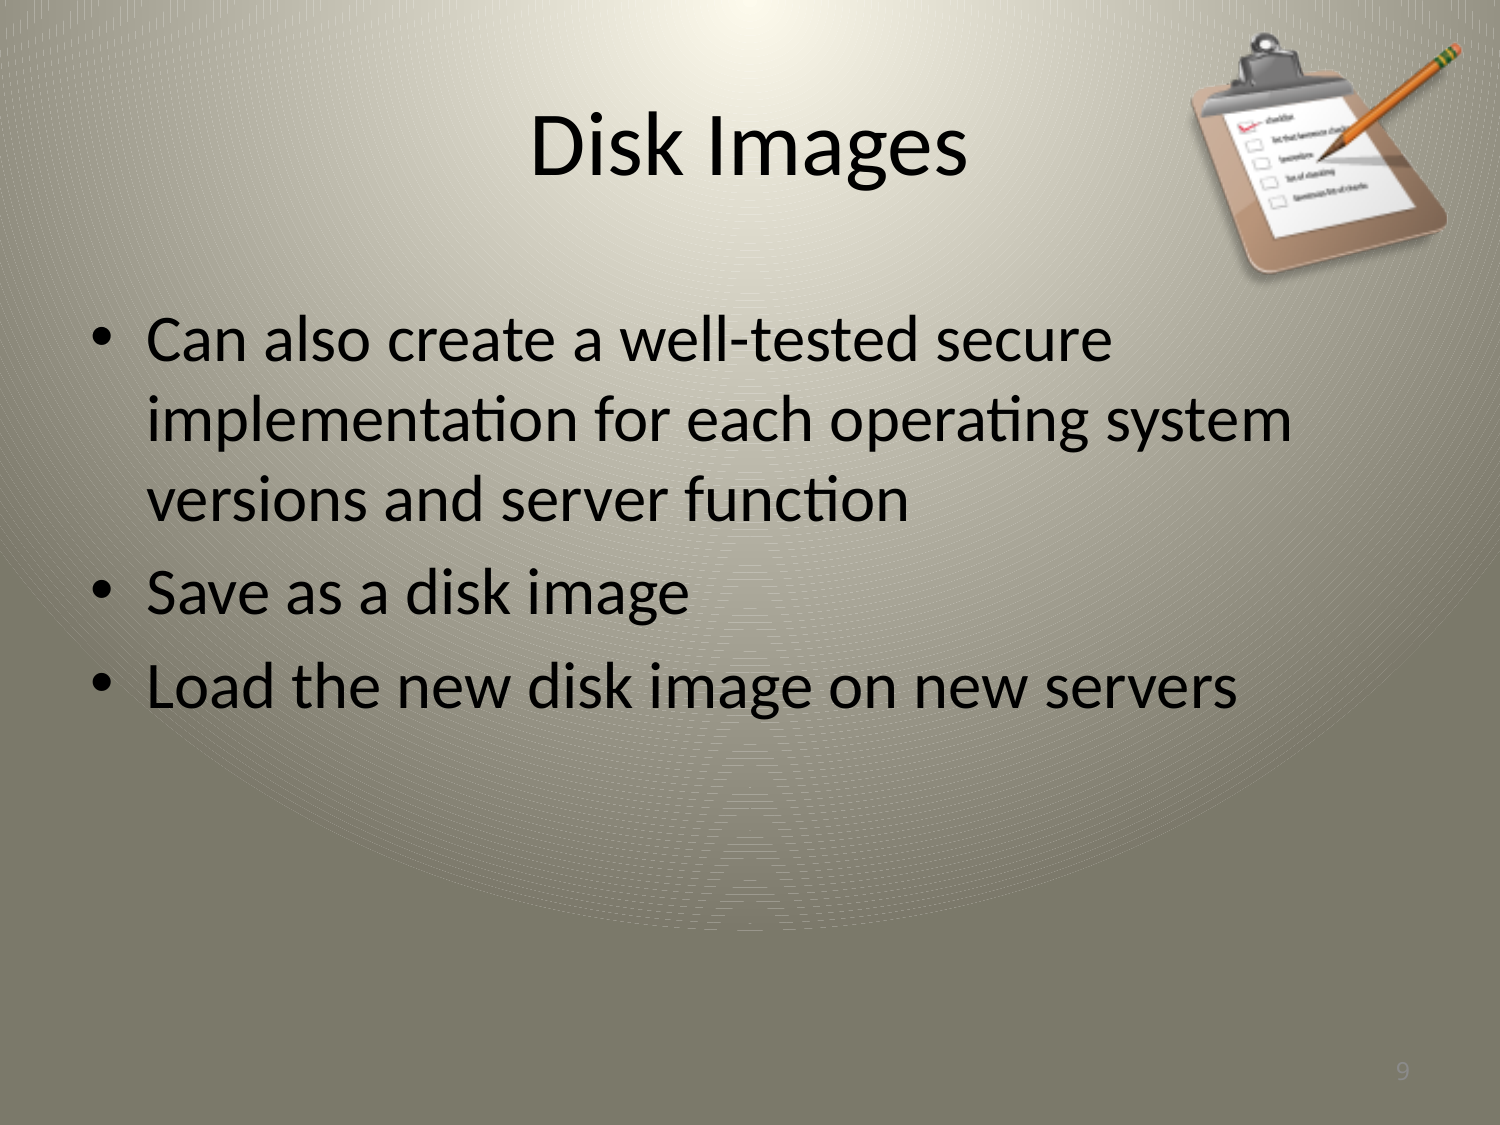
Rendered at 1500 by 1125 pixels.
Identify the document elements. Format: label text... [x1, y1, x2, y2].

picture [1174, 0, 1476, 301]
title Disk Images [75, 45, 1169, 233]
slide_number 9 [1074, 1042, 1425, 1103]
list Can also create a well-tested secure implementation for each operating system versions and server function Save as a disk image Load the new disk image on new servers [75, 287, 1425, 1025]
